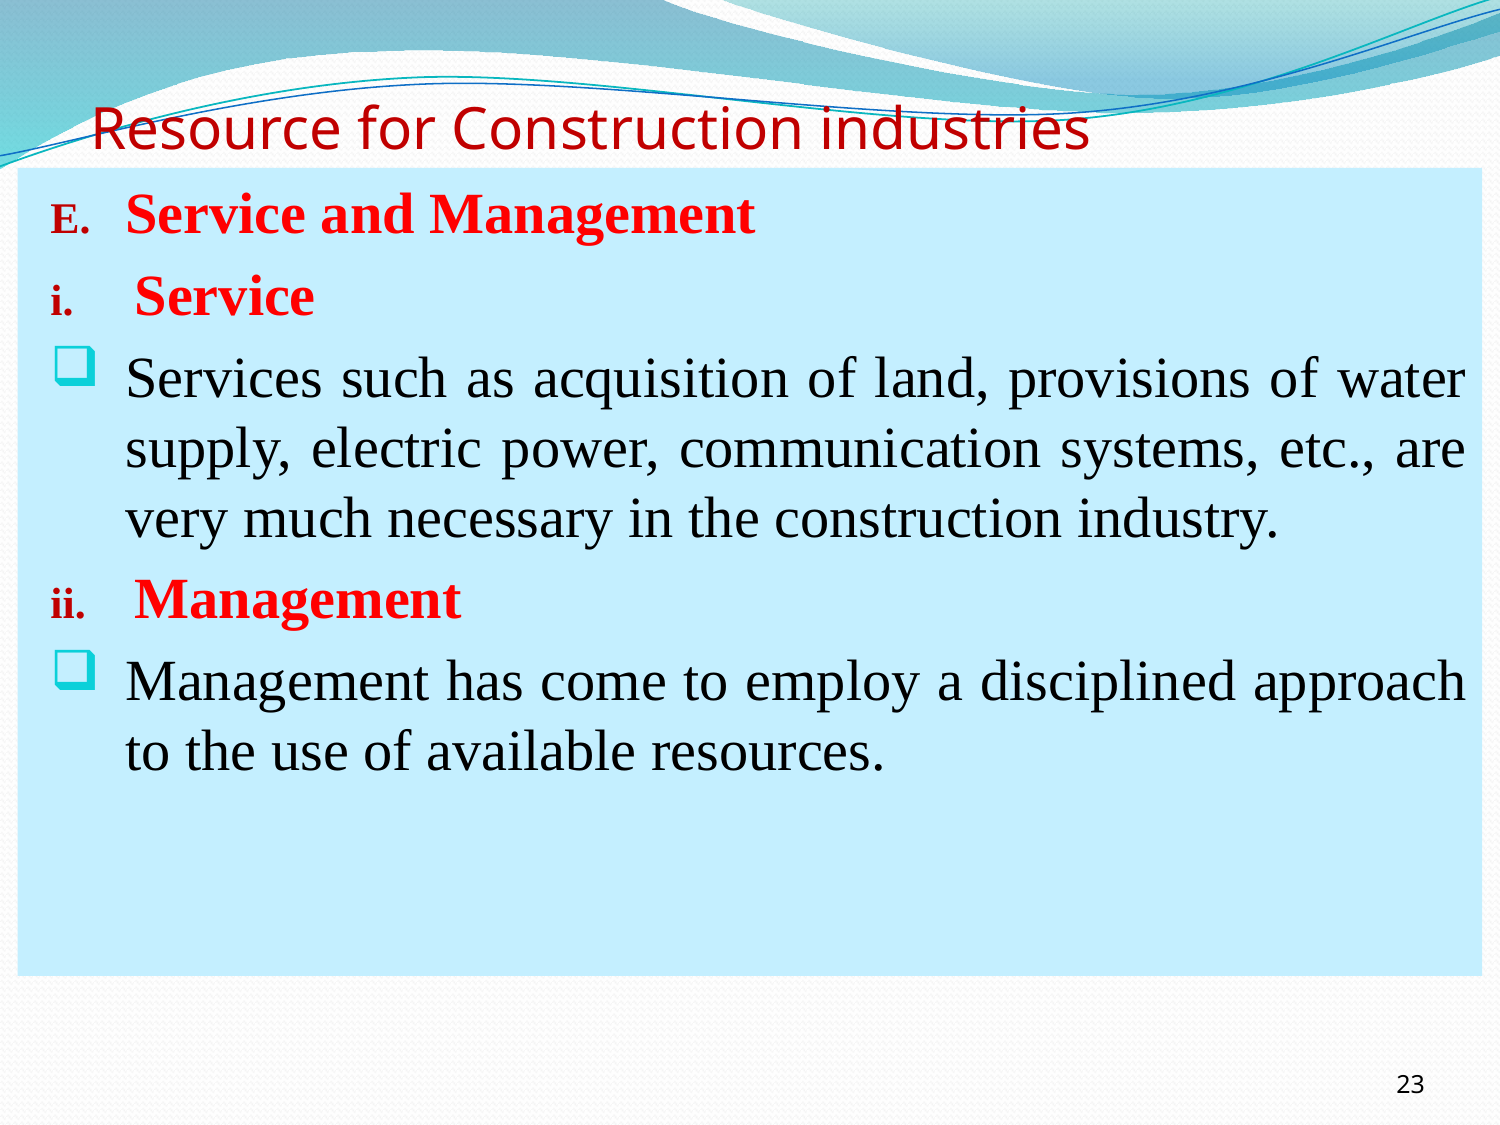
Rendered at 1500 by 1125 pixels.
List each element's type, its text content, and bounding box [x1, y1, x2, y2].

title Resource for Construction industries [75, 41, 1425, 161]
slide_number 23 [1299, 1042, 1425, 1103]
list Service and Management Service Services such as acquisition of land, provisions of water supply, electric power, communication systems, etc., are very much necessary in the construction industry. Management Management has come to employ a disciplined approach to the use of available resources. [17, 167, 1483, 976]
